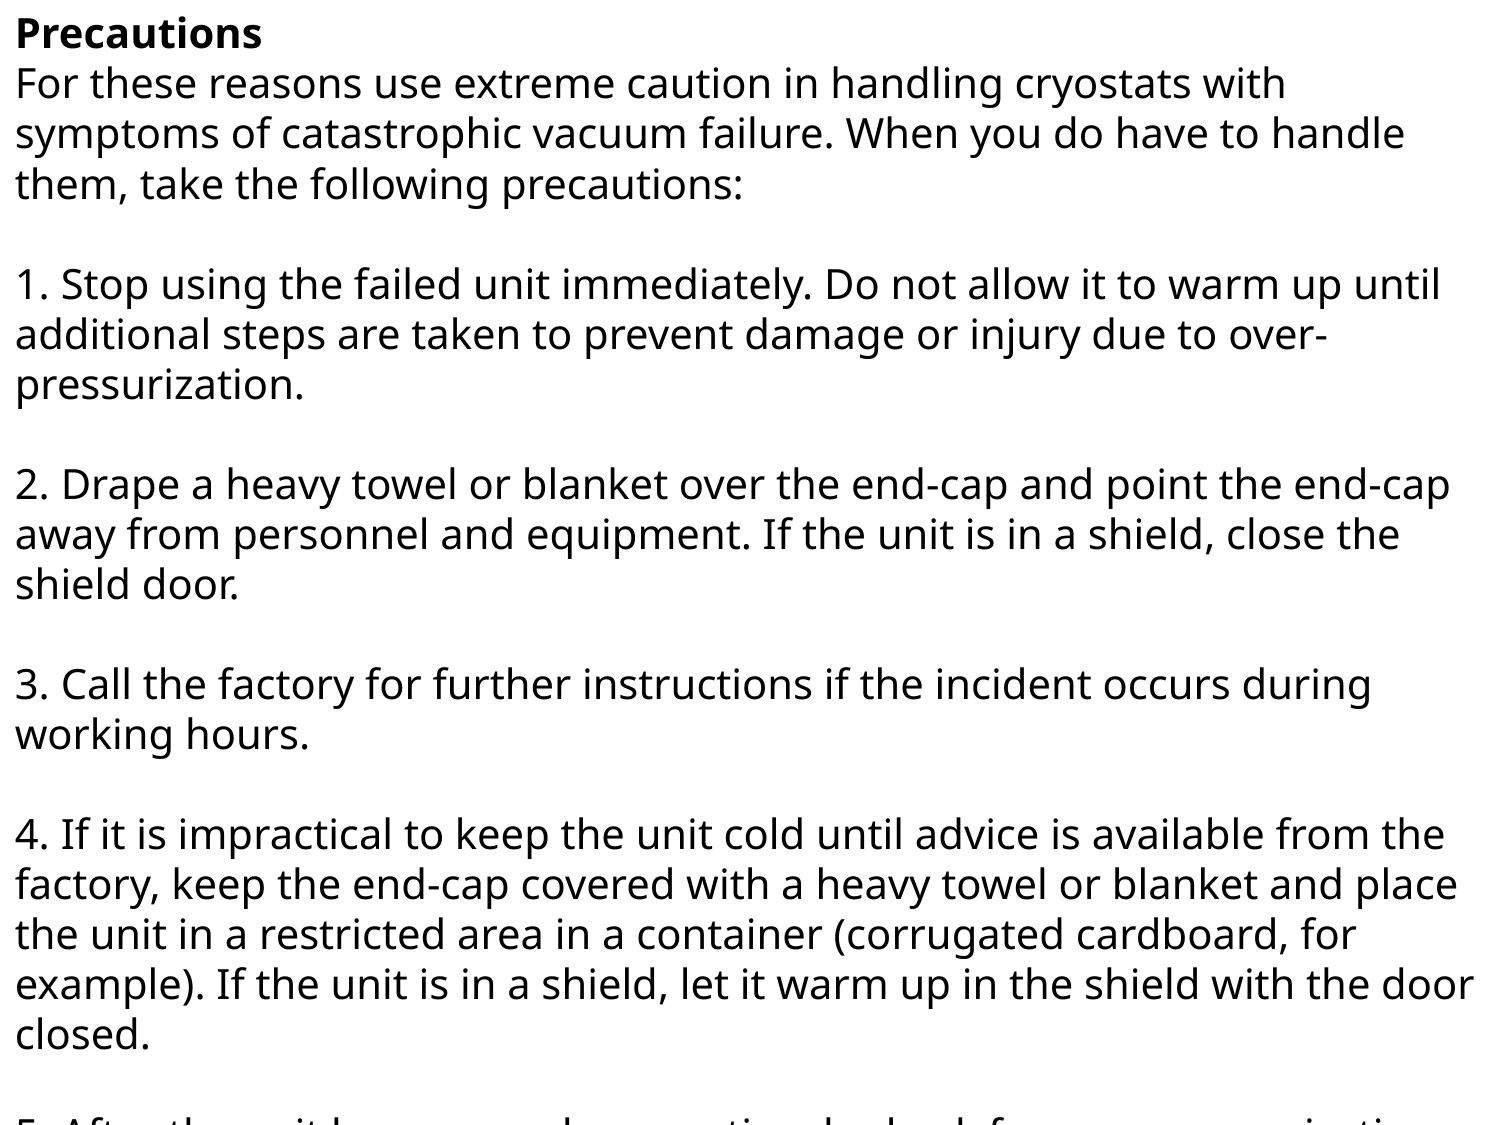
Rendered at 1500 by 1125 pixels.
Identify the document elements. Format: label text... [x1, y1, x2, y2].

text_box Precautions For these reasons use extreme caution in handling cryostats with symptoms of catastrophic vacuum failure. When you do have to handle them, take the following precautions: 1. Stop using the failed unit immediately. Do not allow it to warm up until additional steps are taken to prevent damage or injury due to over-pressurization. 2. Drape a heavy towel or blanket over the end-cap and point the end-cap away from personnel and equipment. If the unit is in a shield, close the shield door. 3. Call the factory for further instructions if the incident occurs during working hours. 4. If it is impractical to keep the unit cold until advice is available from the factory, keep the end-cap covered with a heavy towel or blanket and place the unit in a restricted area in a container (corrugated cardboard, for example). If the unit is in a shield, let it warm up in the shield with the door closed. 5. After the unit has warmed up, cautiously check for over-pressurization (outwardly bulging end-caps or windows). If there are no signs of pressure, the unit may be shipped to the factory for repair. Consult the factory for shipping information. [0, 0, 1500, 1125]
